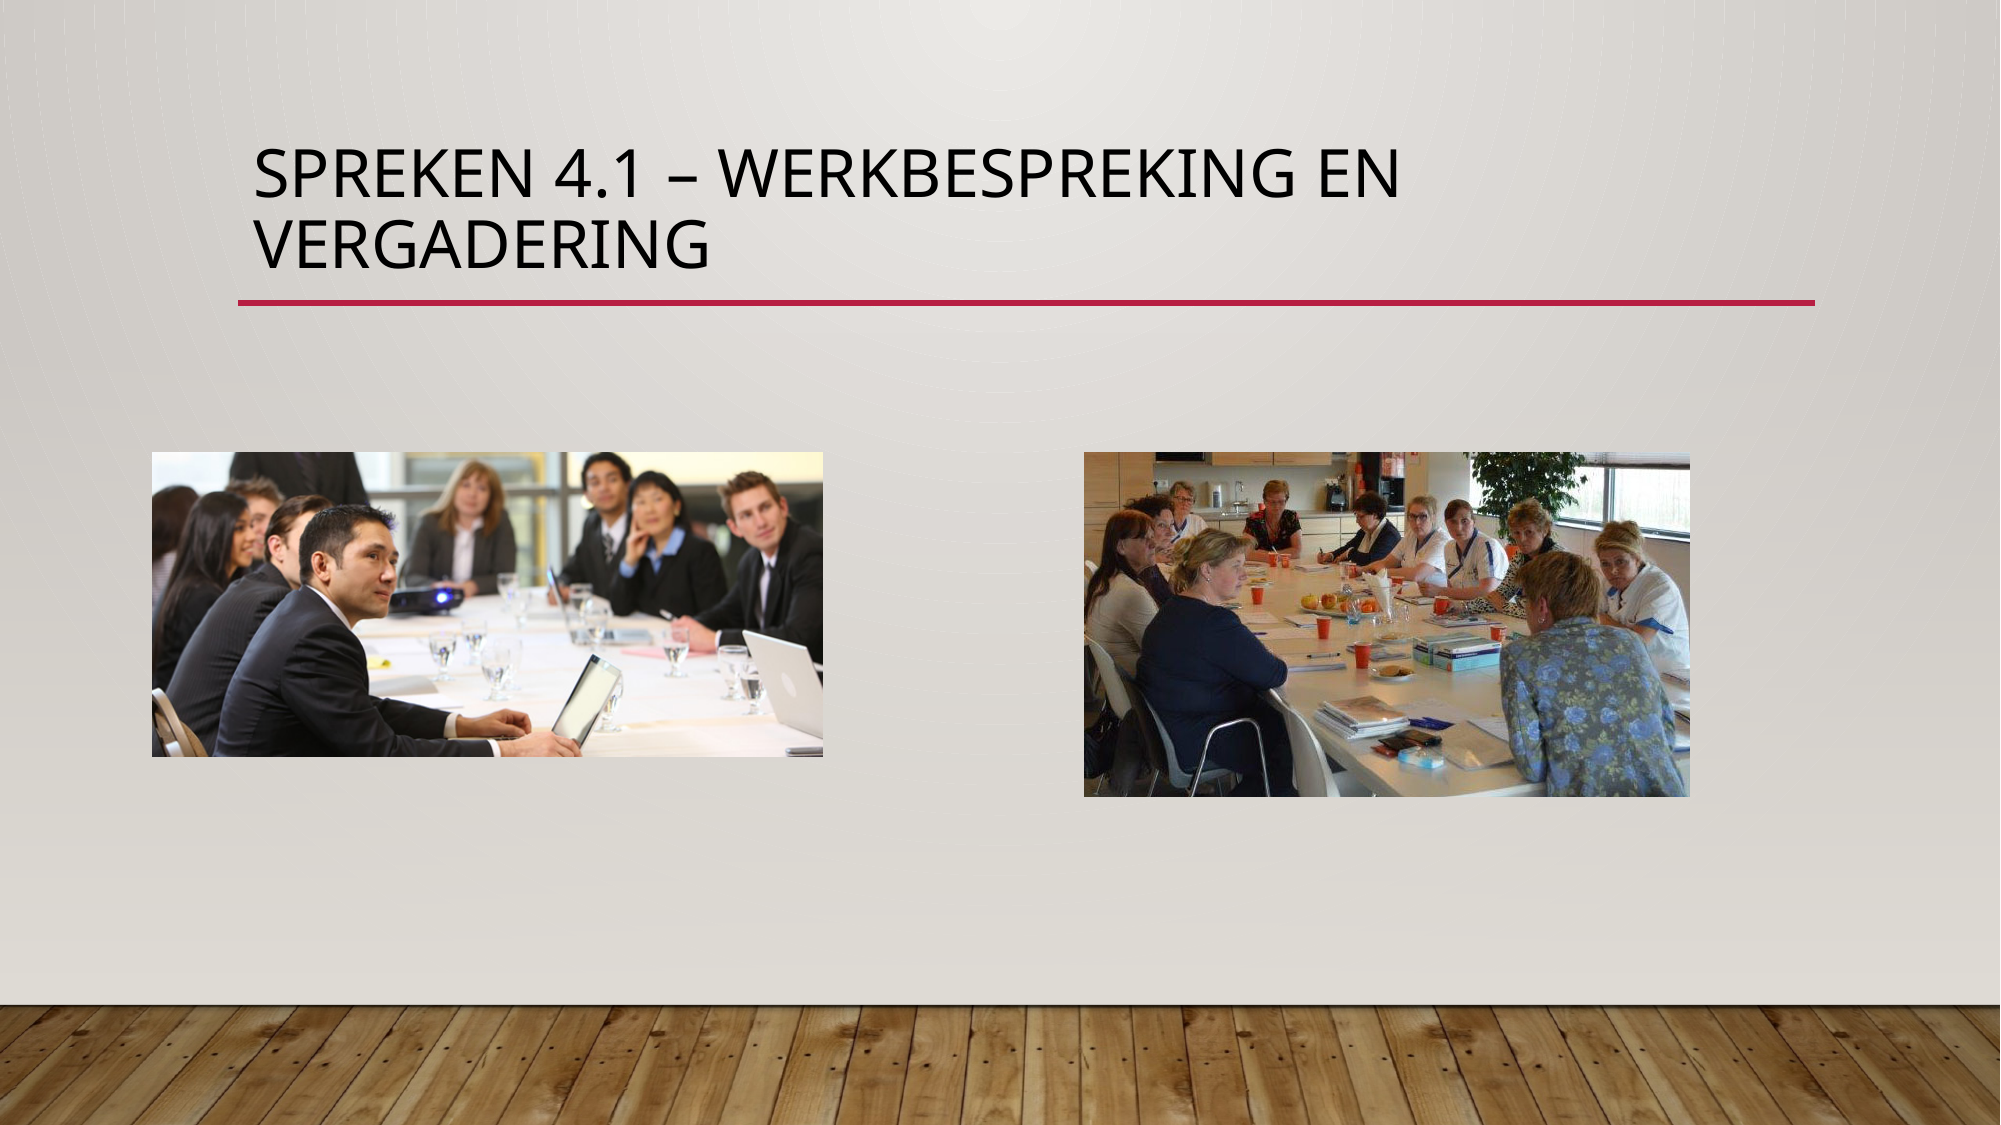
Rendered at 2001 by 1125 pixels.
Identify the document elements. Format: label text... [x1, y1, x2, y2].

title Spreken 4.1 – werkbespreking en vergadering [238, 131, 1814, 305]
picture [0, 1005, 2000, 1125]
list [152, 452, 824, 757]
picture [1084, 451, 1690, 798]
